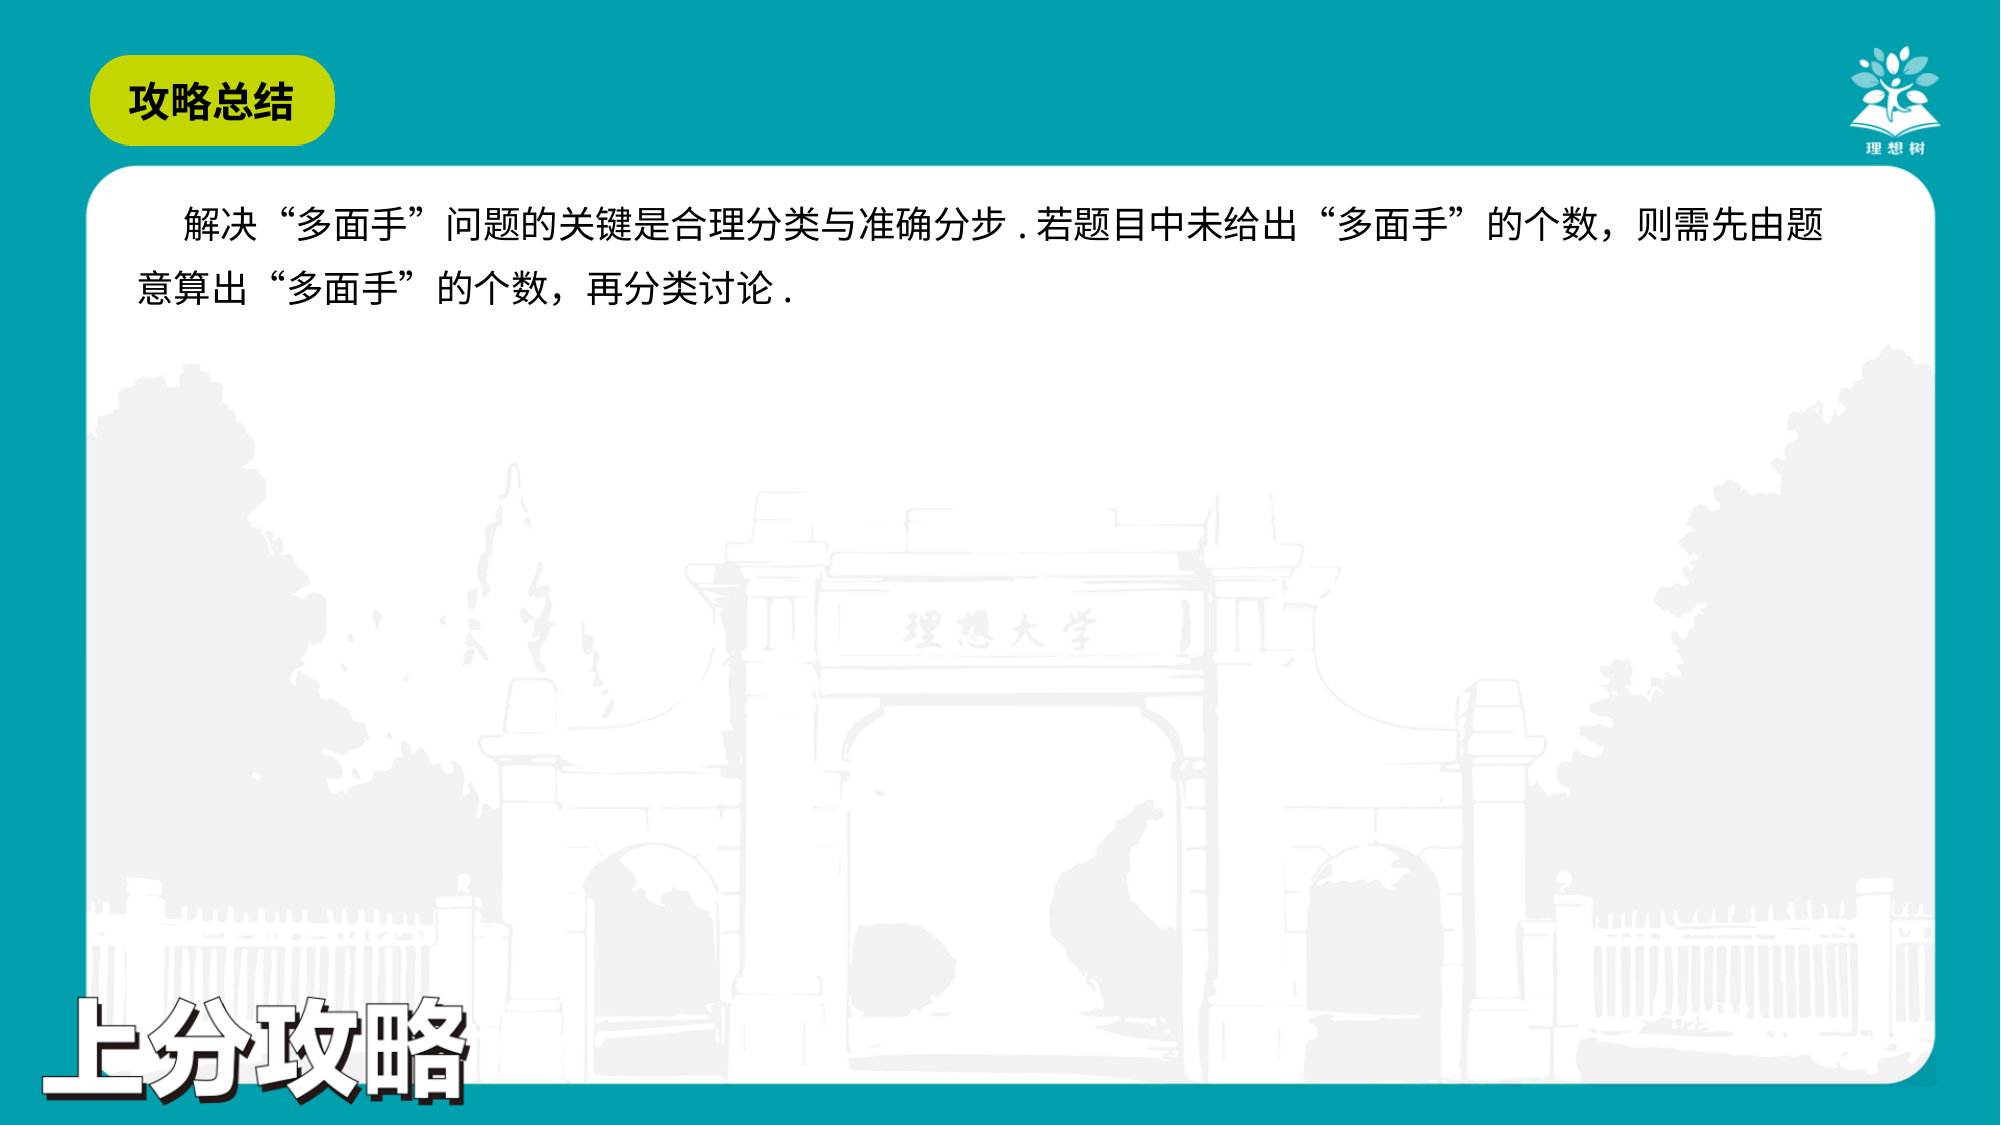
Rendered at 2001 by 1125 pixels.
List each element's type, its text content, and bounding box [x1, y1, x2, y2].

text_box 解决“多面手”问题的关键是合理分类与准确分步.若题目中未给出“多面手”的个数，则需先由题 意算出“多面手”的个数，再分类讨论. [136, 176, 1865, 304]
picture [0, 0, 2000, 1125]
